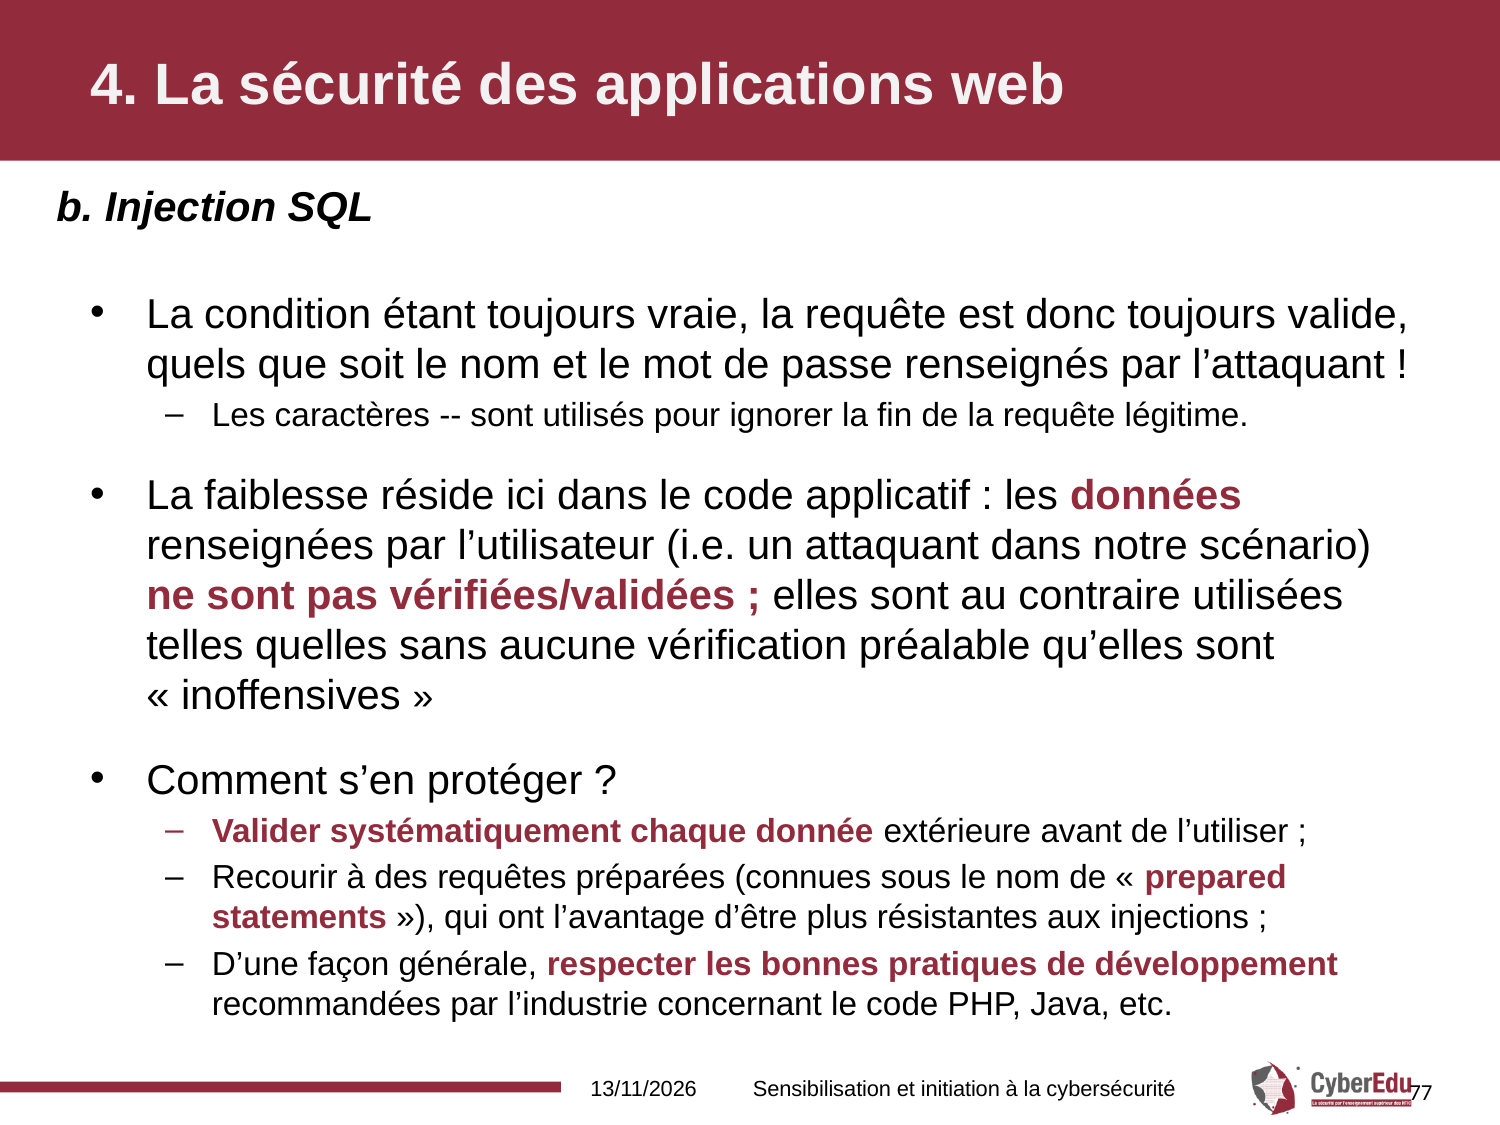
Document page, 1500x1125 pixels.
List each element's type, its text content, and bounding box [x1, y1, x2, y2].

list La condition étant toujours vraie, la requête est donc toujours valide, quels que soit le nom et le mot de passe renseignés par l’attaquant ! Les caractères -- sont utilisés pour ignorer la fin de la requête légitime. La faiblesse réside ici dans le code applicatif : les données renseignées par l’utilisateur (i.e. un attaquant dans notre scénario) ne sont pas vérifiées/validées ; elles sont au contraire utilisées telles quelles sans aucune vérification préalable qu’elles sont « inoffensives » Comment s’en protéger ? Valider systématiquement chaque donnée extérieure avant de l’utiliser ; Recourir à des requêtes préparées (connues sous le nom de « prepared statements »), qui ont l’avantage d’être plus résistantes aux injections ; D’une façon générale, respecter les bonnes pratiques de développement recommandées par l’industrie concernant le code PHP, Java, etc. [75, 278, 1425, 1035]
title 4. La sécurité des applications web [75, 1, 1425, 161]
picture [1246, 1060, 1412, 1115]
footer Sensibilisation et initiation à la cybersécurité [738, 1057, 1236, 1118]
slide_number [561, 1057, 727, 1118]
text_box b. Injection SQL [41, 172, 1471, 268]
